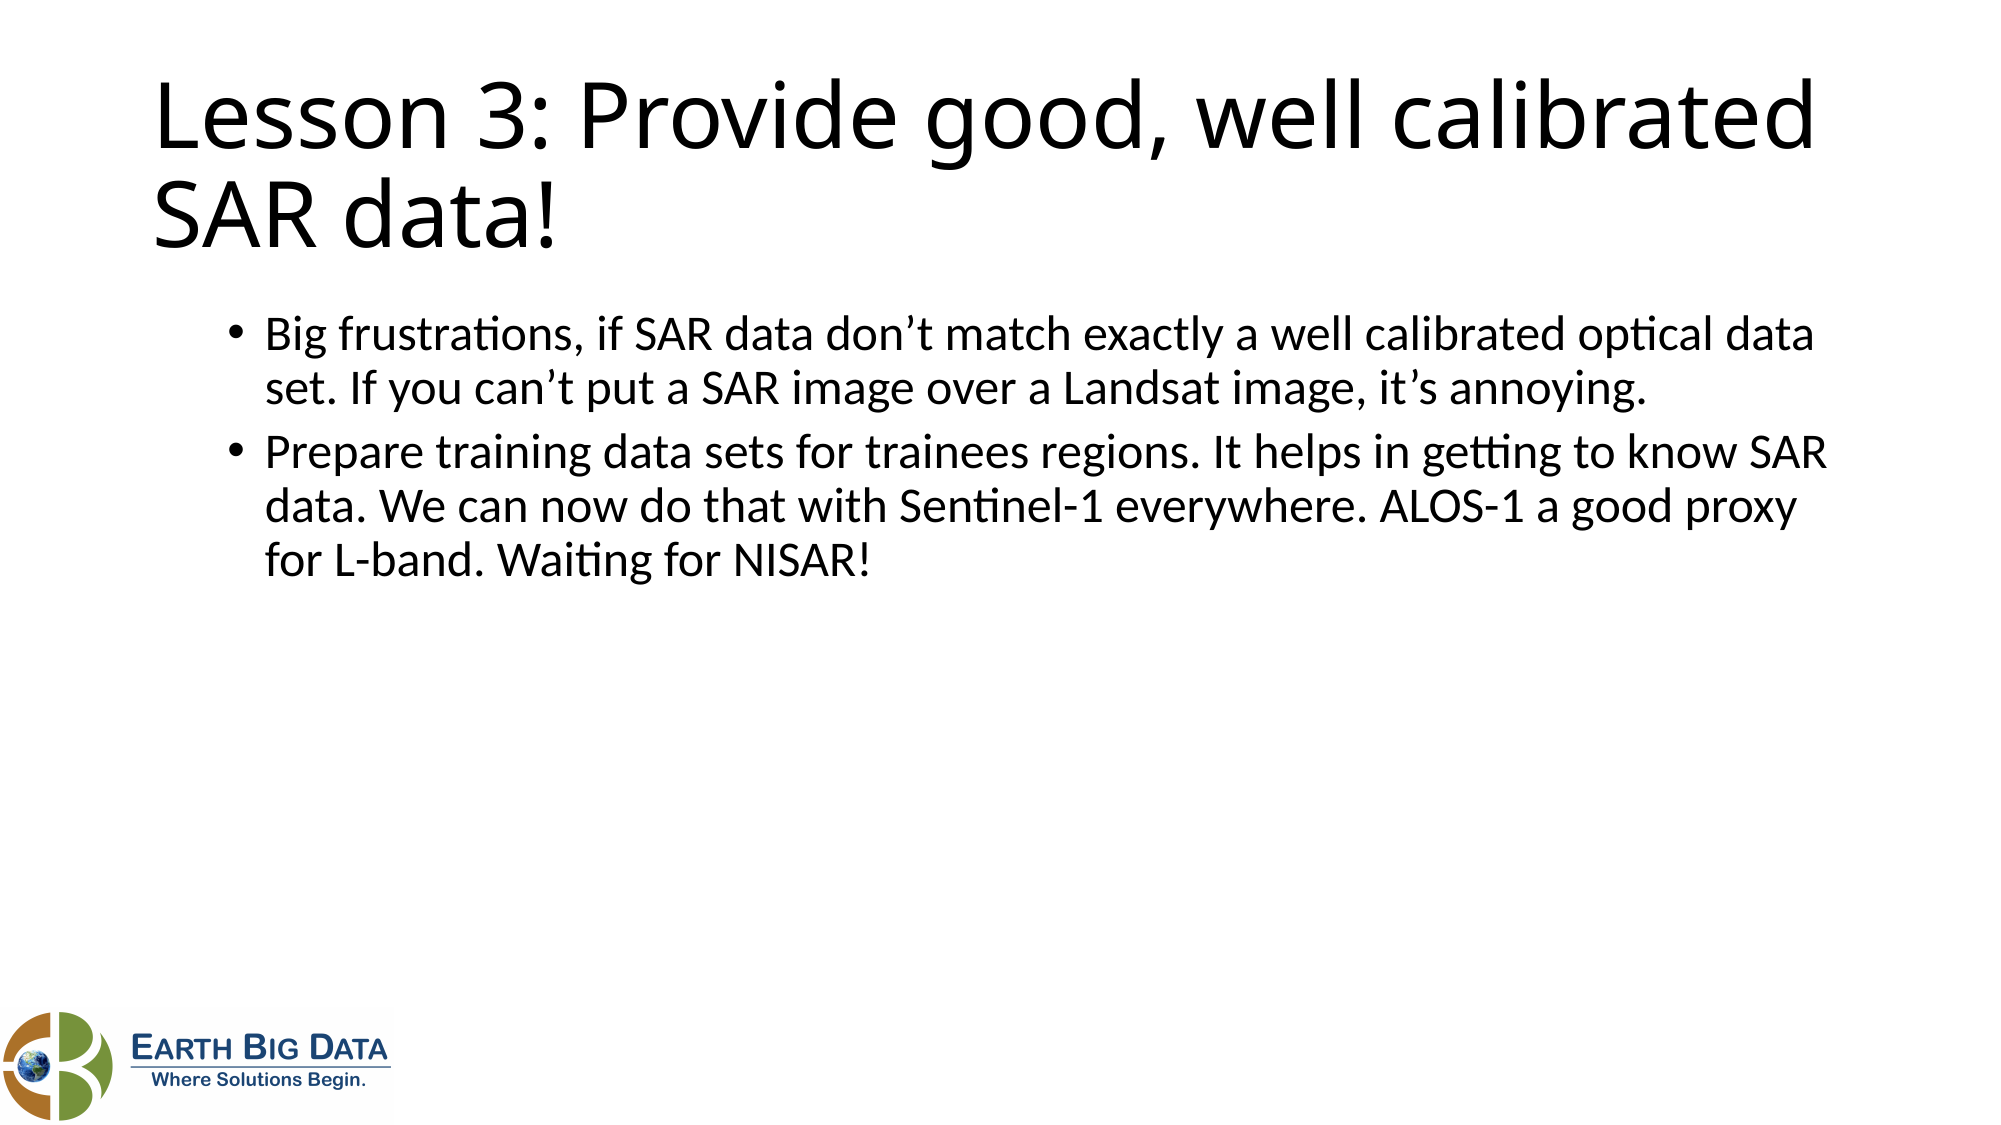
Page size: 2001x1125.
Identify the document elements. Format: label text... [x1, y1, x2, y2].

list Big frustrations, if SAR data don’t match exactly a well calibrated optical data set. If you can’t put a SAR image over a Landsat image, it’s annoying. Prepare training data sets for trainees regions. It helps in getting to know SAR data. We can now do that with Sentinel-1 everywhere. ALOS-1 a good proxy for L-band. Waiting for NISAR! [137, 299, 1863, 1014]
title Lesson 3: Provide good, well calibrated SAR data! [137, 59, 1863, 278]
picture [0, 1007, 394, 1125]
